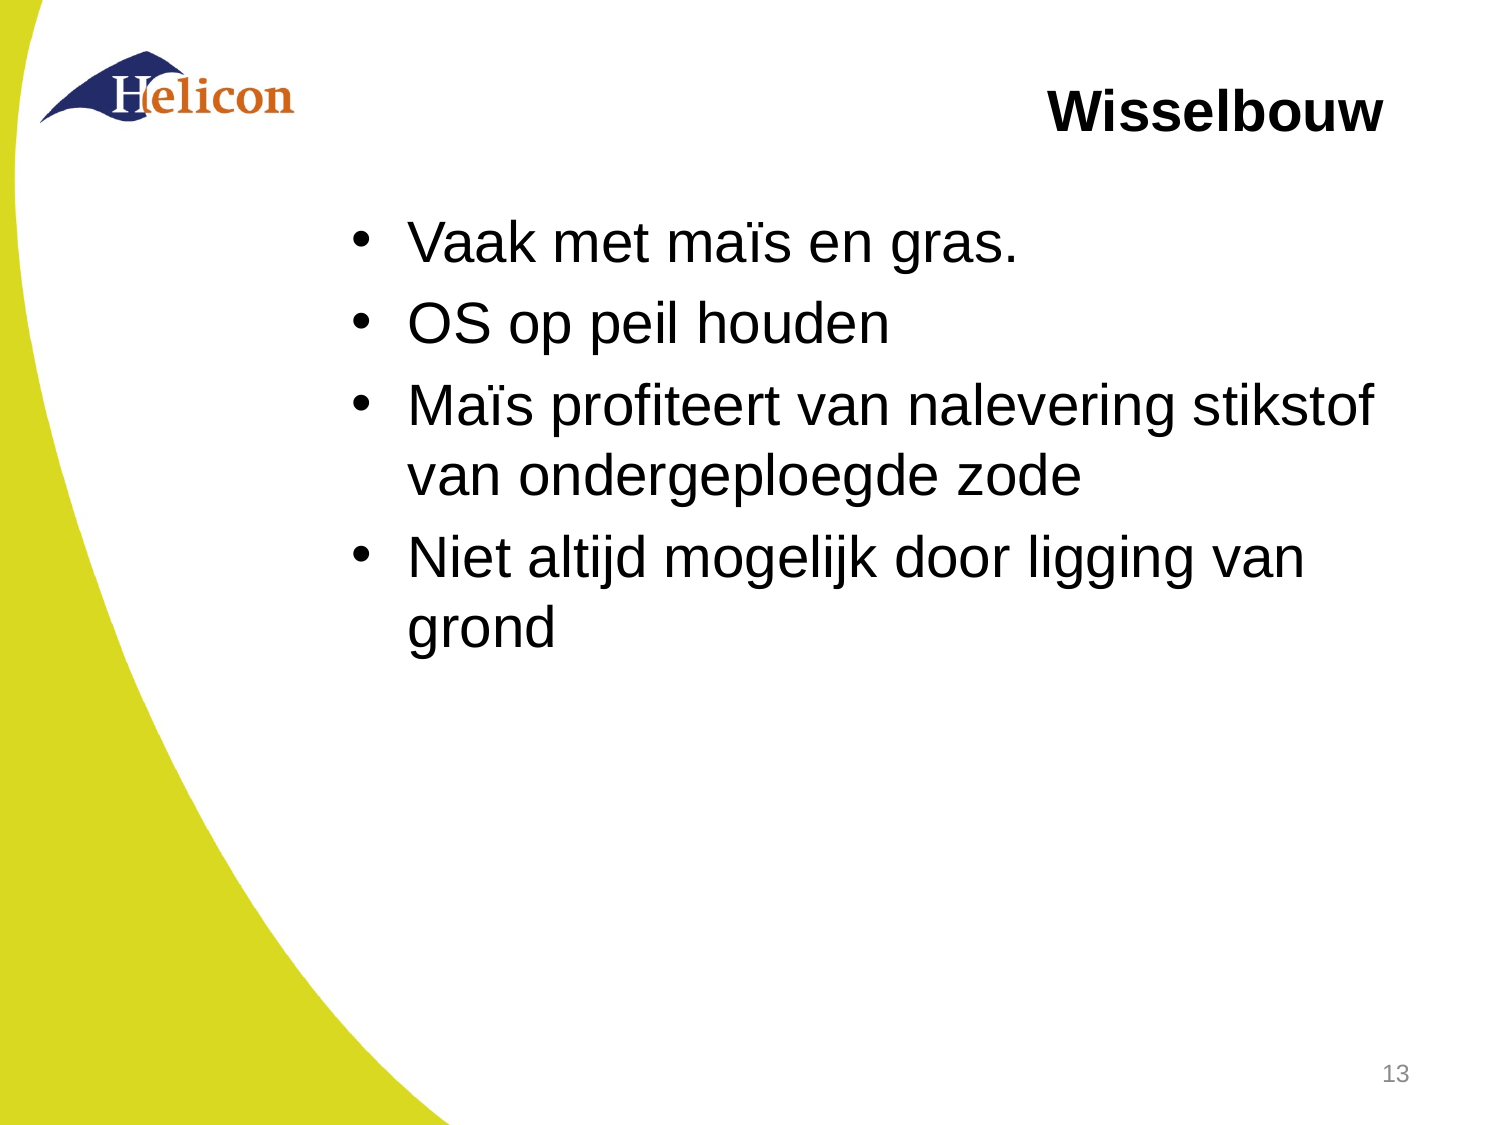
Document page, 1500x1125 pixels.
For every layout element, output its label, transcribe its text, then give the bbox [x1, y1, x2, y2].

list Vaak met maïs en gras. OS op peil houden Maïs profiteert van nalevering stikstof van ondergeploegde zode Niet altijd mogelijk door ligging van grond [336, 196, 1425, 1005]
title Wisselbouw [324, 54, 1415, 161]
picture [0, 0, 1500, 1125]
slide_number 13 [1074, 1042, 1425, 1103]
